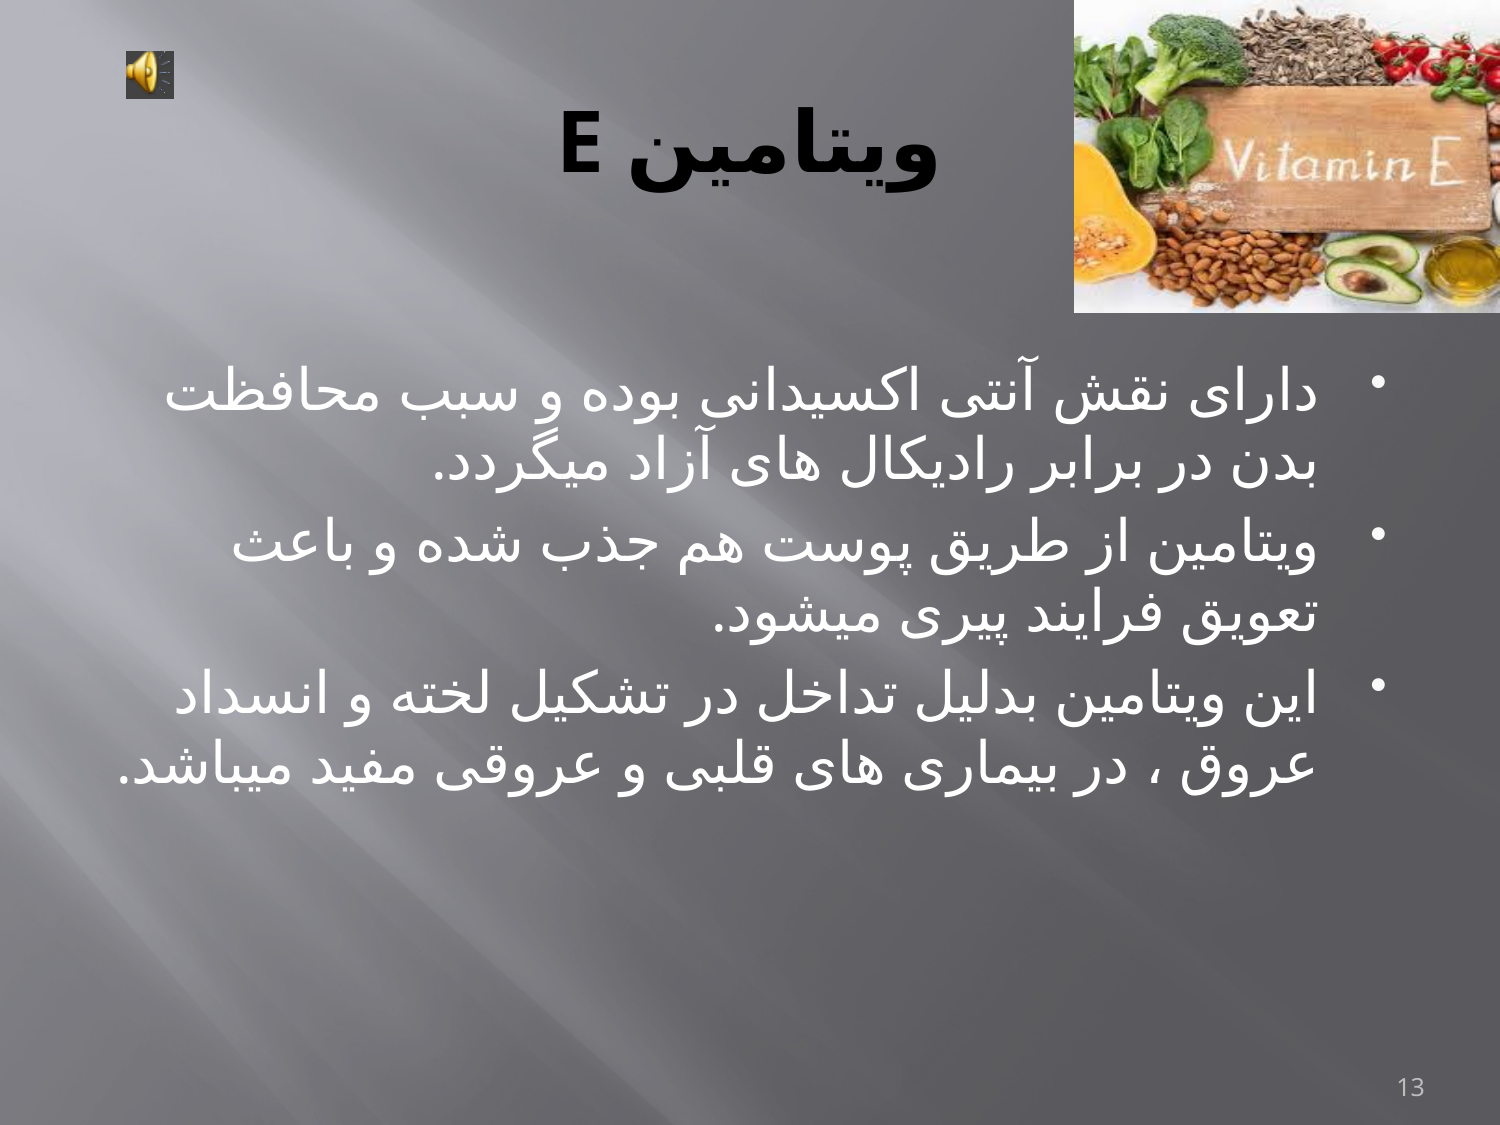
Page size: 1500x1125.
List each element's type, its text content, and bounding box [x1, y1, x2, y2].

slide_number 13 [1299, 1052, 1425, 1113]
picture [1073, 0, 1500, 313]
list دارای نقش آنتی اکسیدانی بوده و سبب محافظت بدن در برابر رادیکال های آزاد میگردد. ویتامین از طریق پوست هم جذب شده و باعث تعویق فرایند پیری میشود. این ویتامین بدلیل تداخل در تشکیل لخته و انسداد عروق ، در بیماری های قلبی و عروقی مفید میباشد. [75, 262, 1425, 1035]
title ویتامین E [75, 45, 1073, 233]
picture [124, 49, 176, 101]
